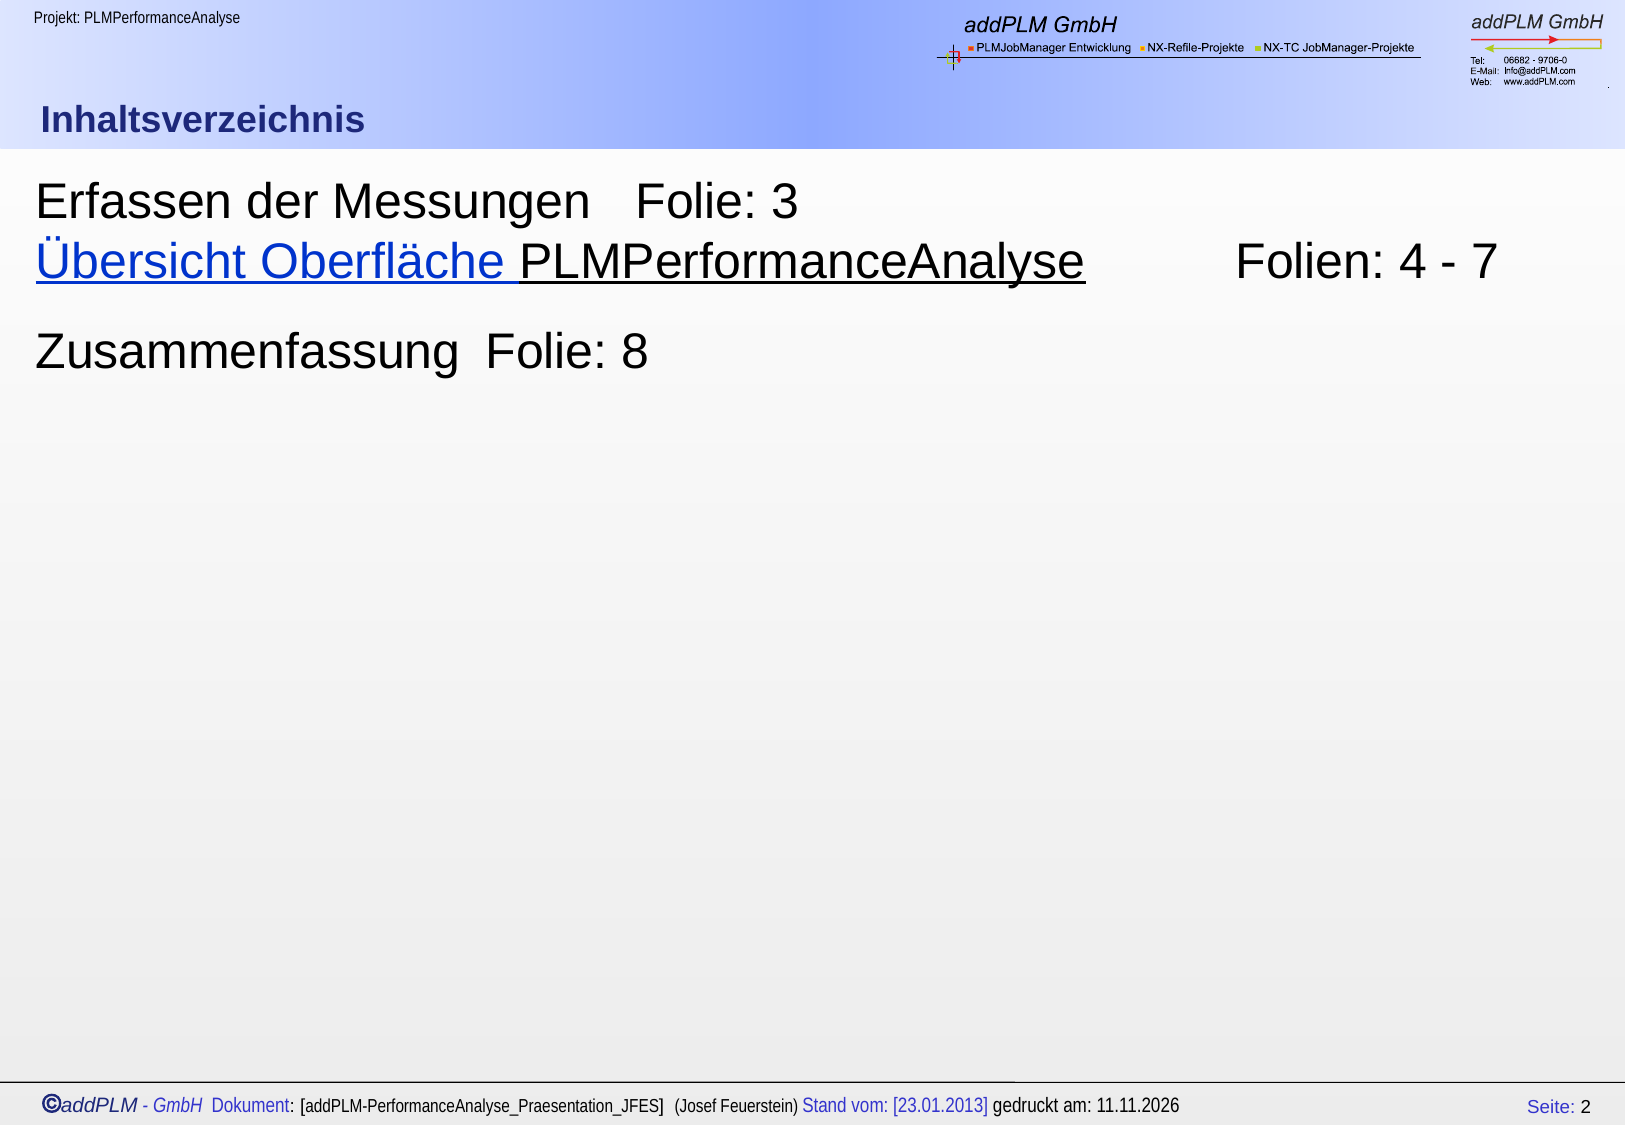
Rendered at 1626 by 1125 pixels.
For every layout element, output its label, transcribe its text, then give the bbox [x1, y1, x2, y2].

text_box Erfassen der Messungen Folie: 3 Übersicht Oberfläche PLMPerformanceAnalyse Folien: 4 - 7 Zusammenfassung Folie: 8 [20, 160, 1605, 386]
title Inhaltsverzeichnis [40, 67, 1582, 141]
